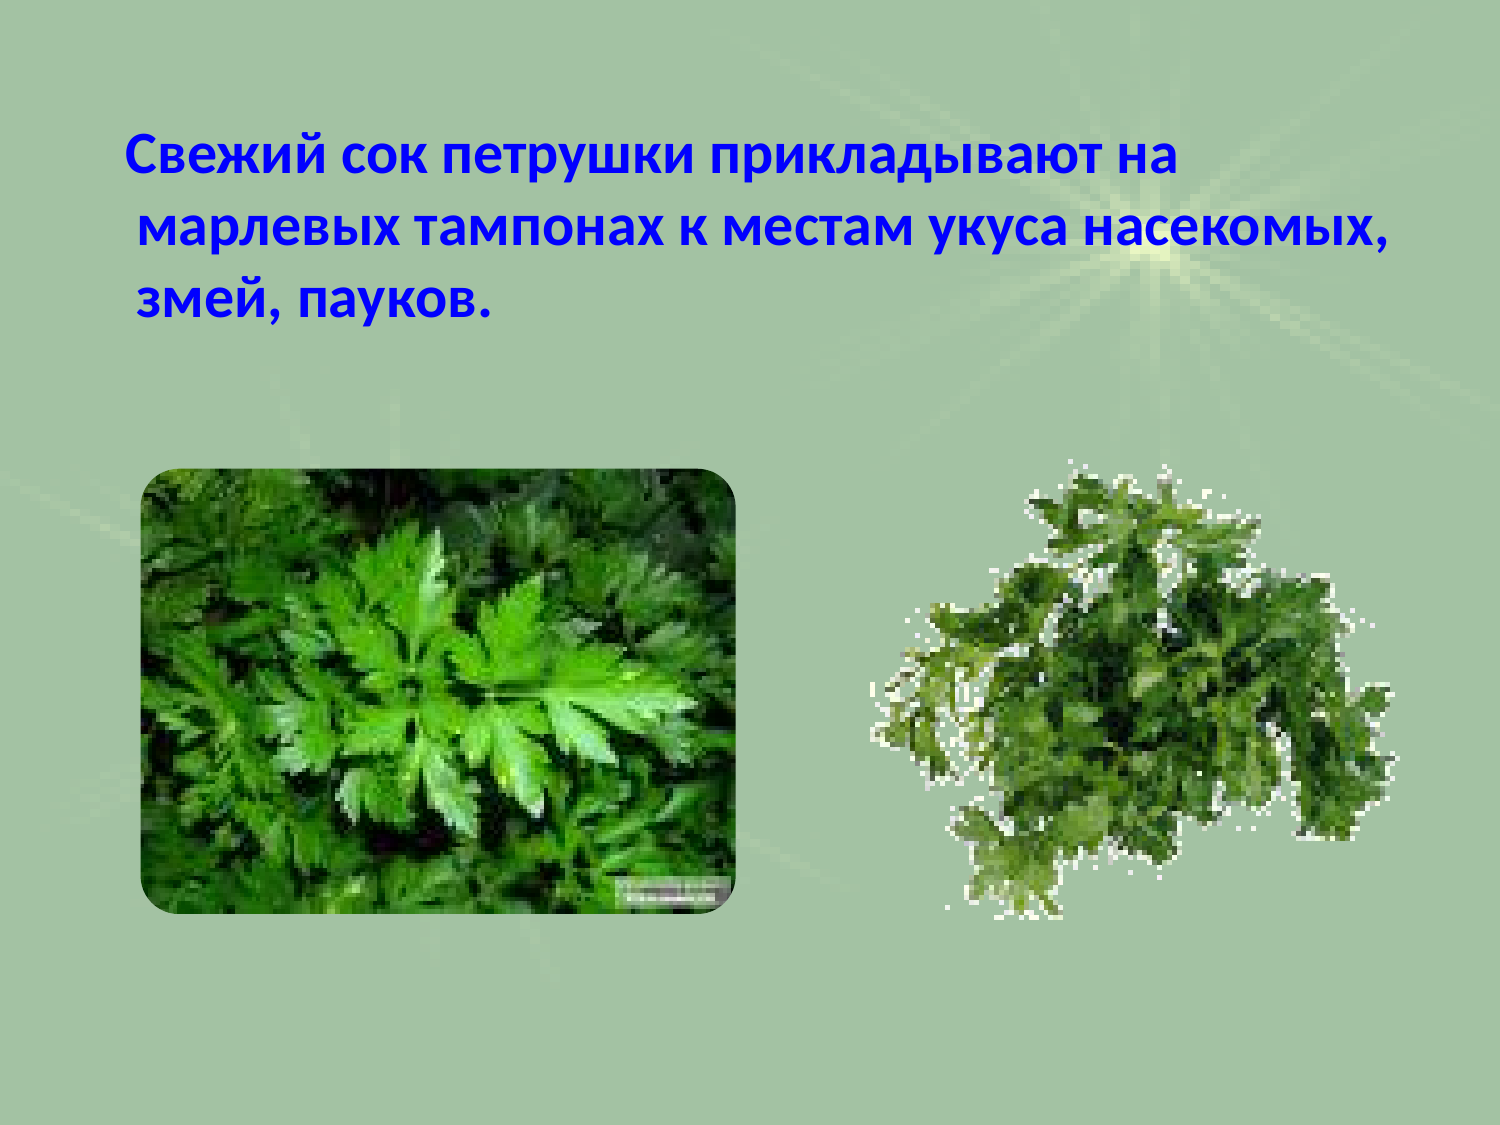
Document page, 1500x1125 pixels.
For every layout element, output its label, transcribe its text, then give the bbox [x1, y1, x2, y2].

list Свежий сок петрушки прикладывают на марлевых тампонах к местам укуса насекомых, змей, пауков. [70, 105, 1421, 411]
picture [0, 0, 1500, 1125]
